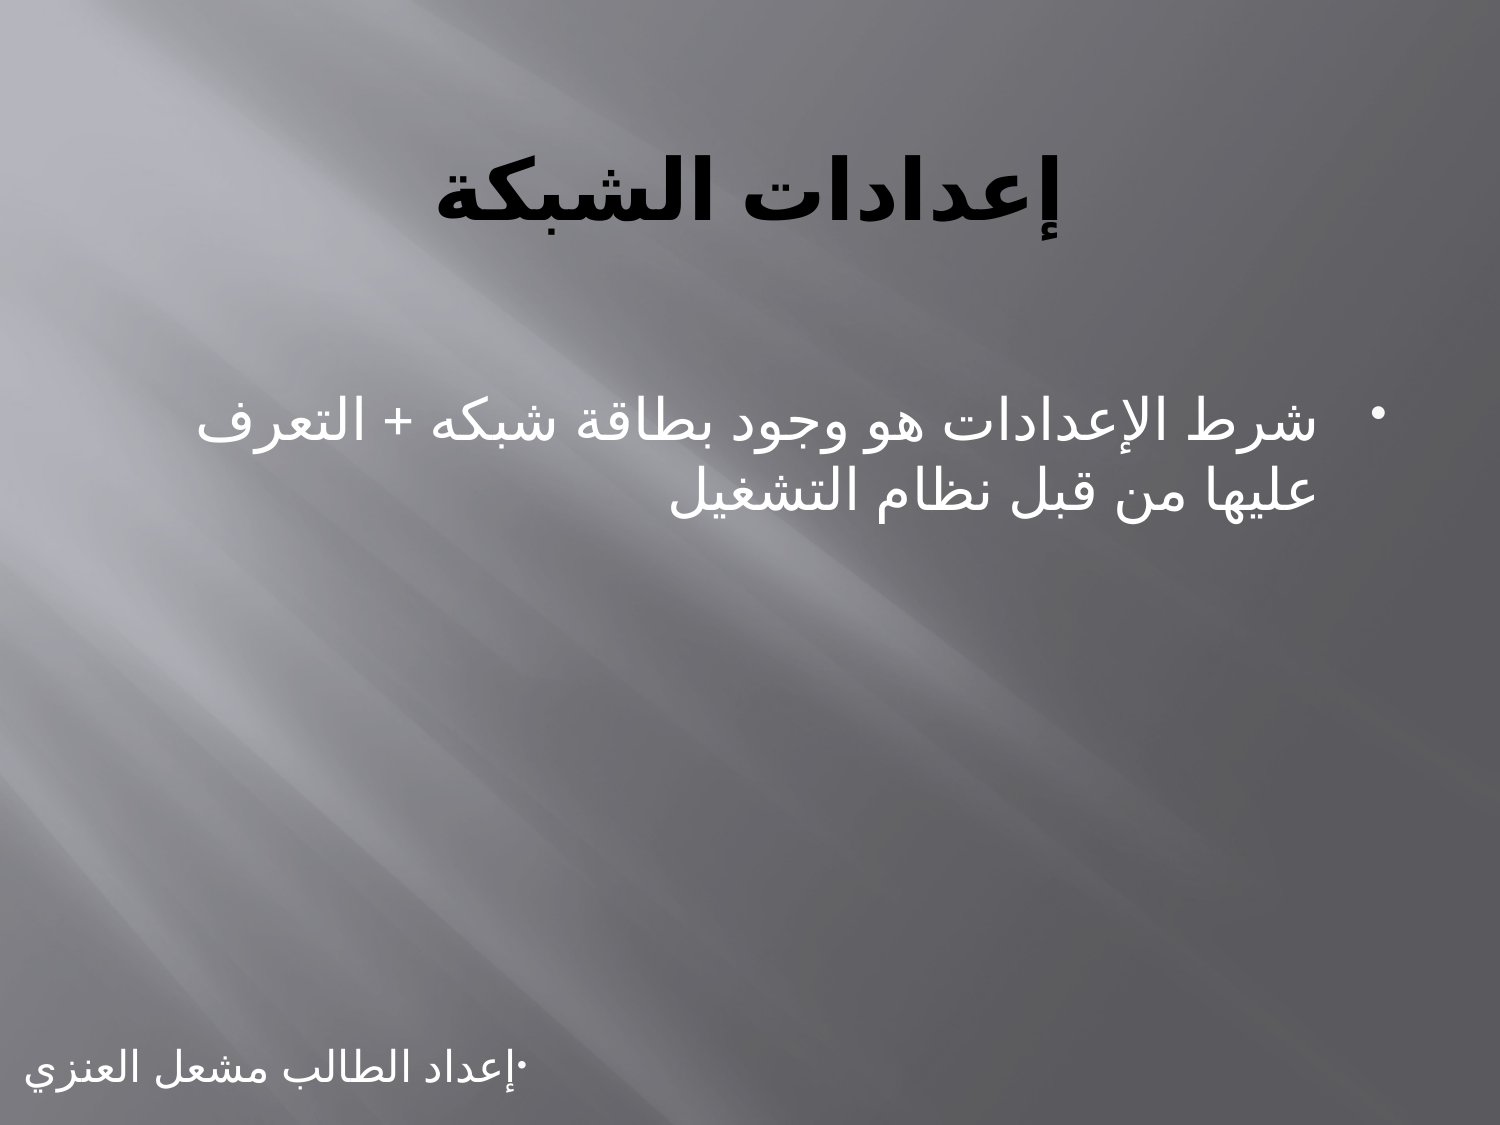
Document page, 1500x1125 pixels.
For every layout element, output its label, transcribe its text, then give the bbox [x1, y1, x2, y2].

text_box إعداد الطالب مشعل العنزي [0, 1031, 539, 1125]
title إعدادات الشبكة [75, 45, 1425, 329]
list شرط الإعدادات هو وجود بطاقة شبكه + التعرف عليها من قبل نظام التشغيل [75, 375, 1425, 1005]
